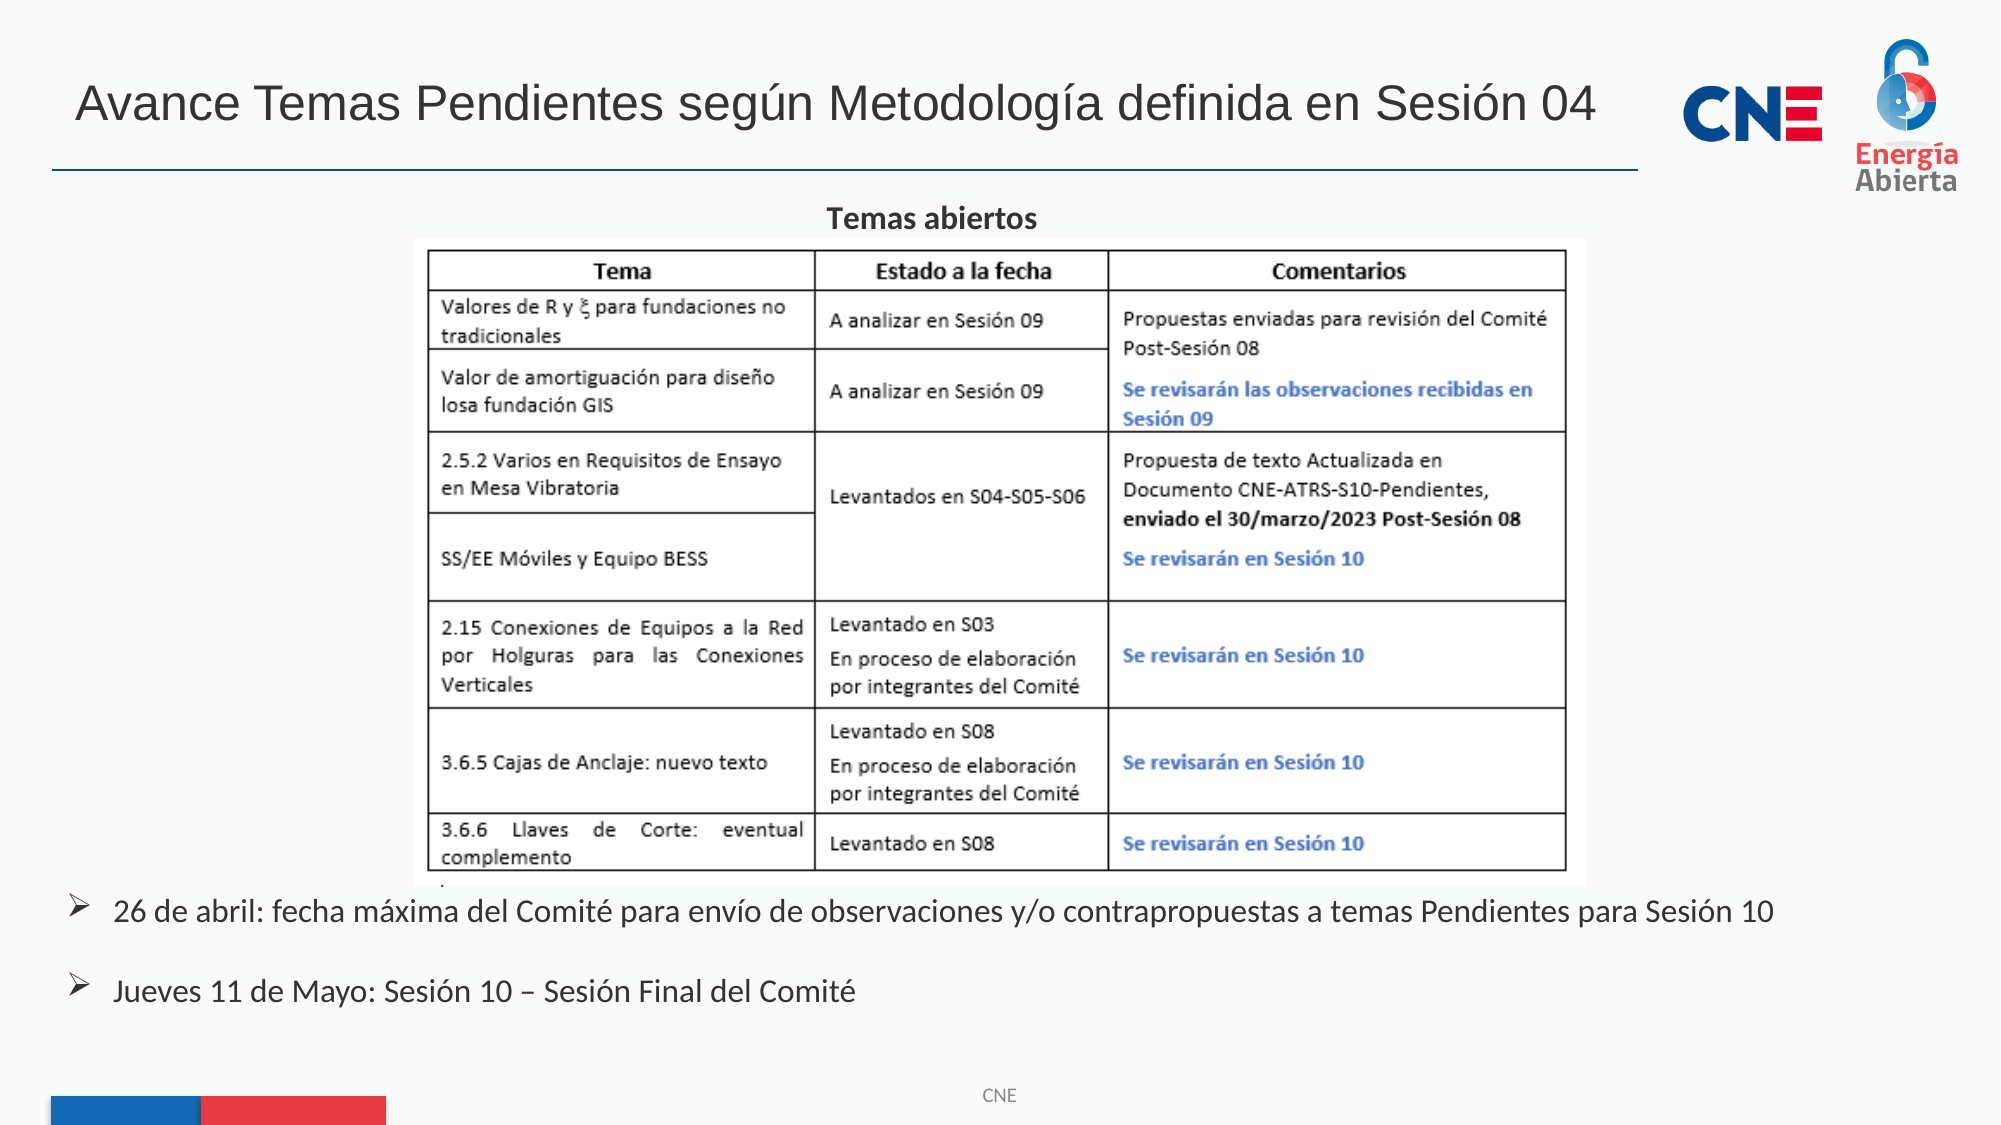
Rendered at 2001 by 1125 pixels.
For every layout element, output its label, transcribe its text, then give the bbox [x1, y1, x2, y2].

picture [1672, 75, 1833, 152]
text_box 26 de abril: fecha máxima del Comité para envío de observaciones y/o contrapropuestas a temas Pendientes para Sesión 10 Jueves 11 de Mayo: Sesión 10 – Sesión Final del Comité [51, 841, 1832, 1017]
text_box Avance Temas Pendientes según Metodología definida en Sesión 04 [60, 63, 1614, 138]
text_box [51, 1096, 386, 1125]
picture [1852, 35, 1960, 193]
picture [414, 237, 1586, 887]
text_box Temas abiertos [811, 188, 1072, 236]
text_box CNE [982, 1081, 1018, 1107]
